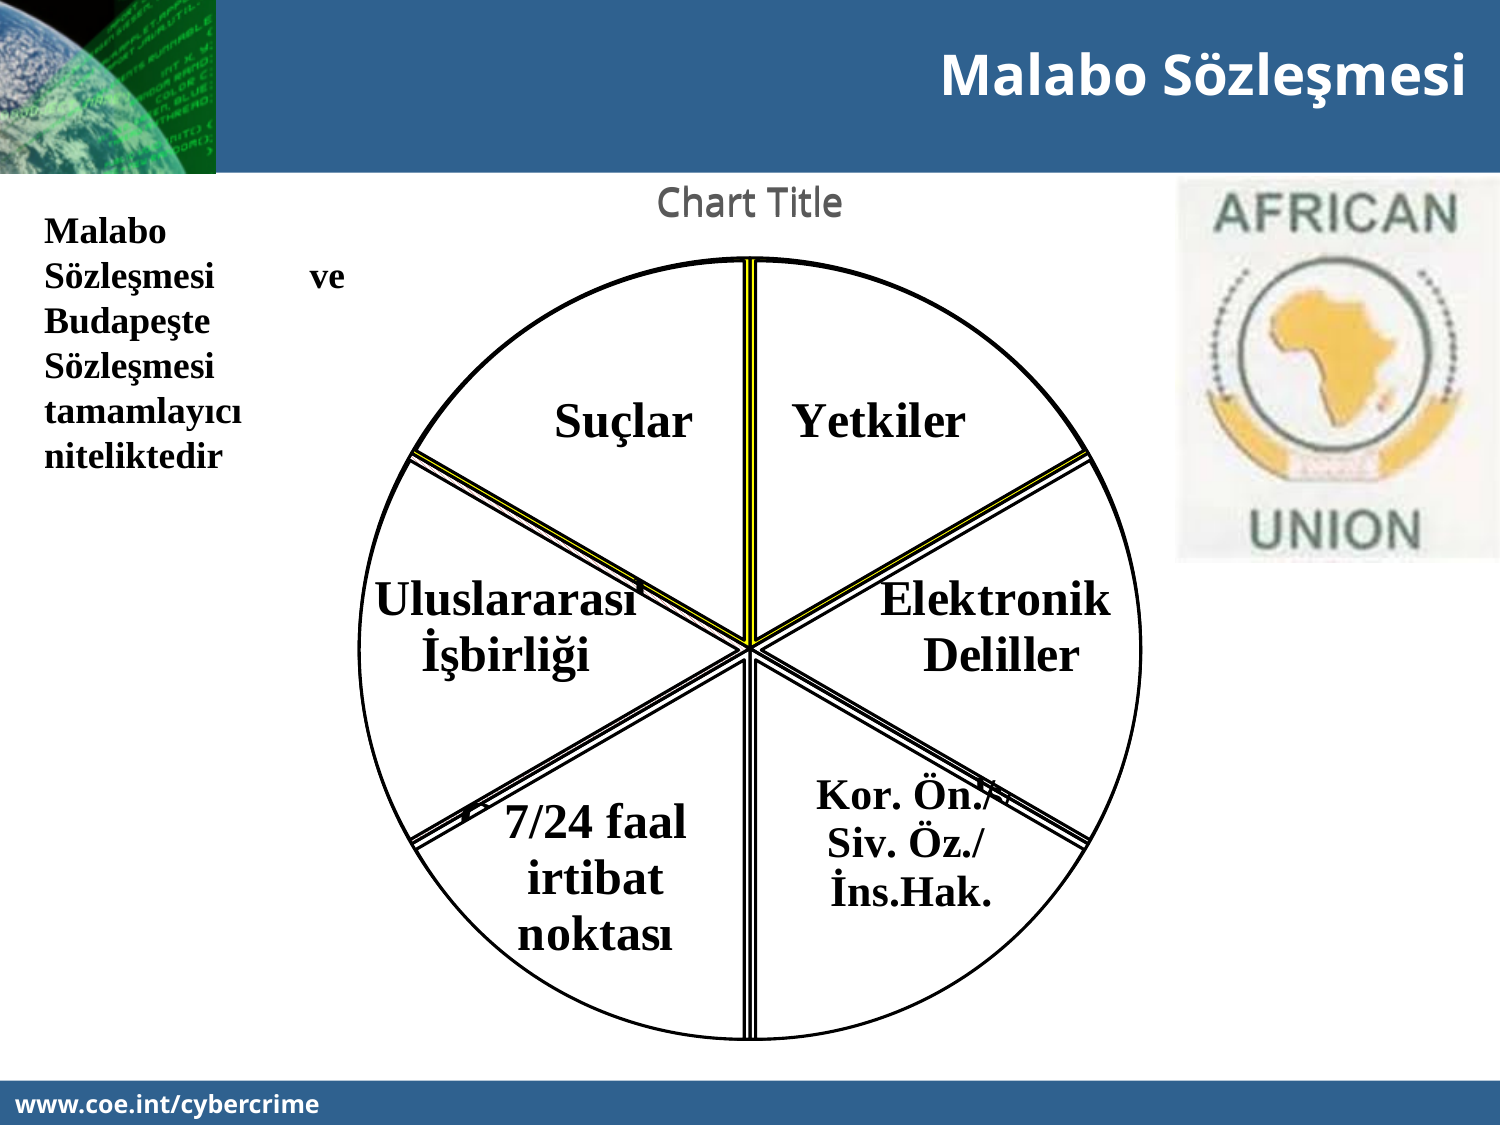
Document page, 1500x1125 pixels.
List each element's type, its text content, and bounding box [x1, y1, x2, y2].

chart [0, 133, 1500, 1118]
text_box Malabo Sözleşmesi [230, 31, 1483, 114]
text_box [220, 0, 1500, 132]
picture [1174, 175, 1500, 563]
picture [0, 0, 216, 174]
